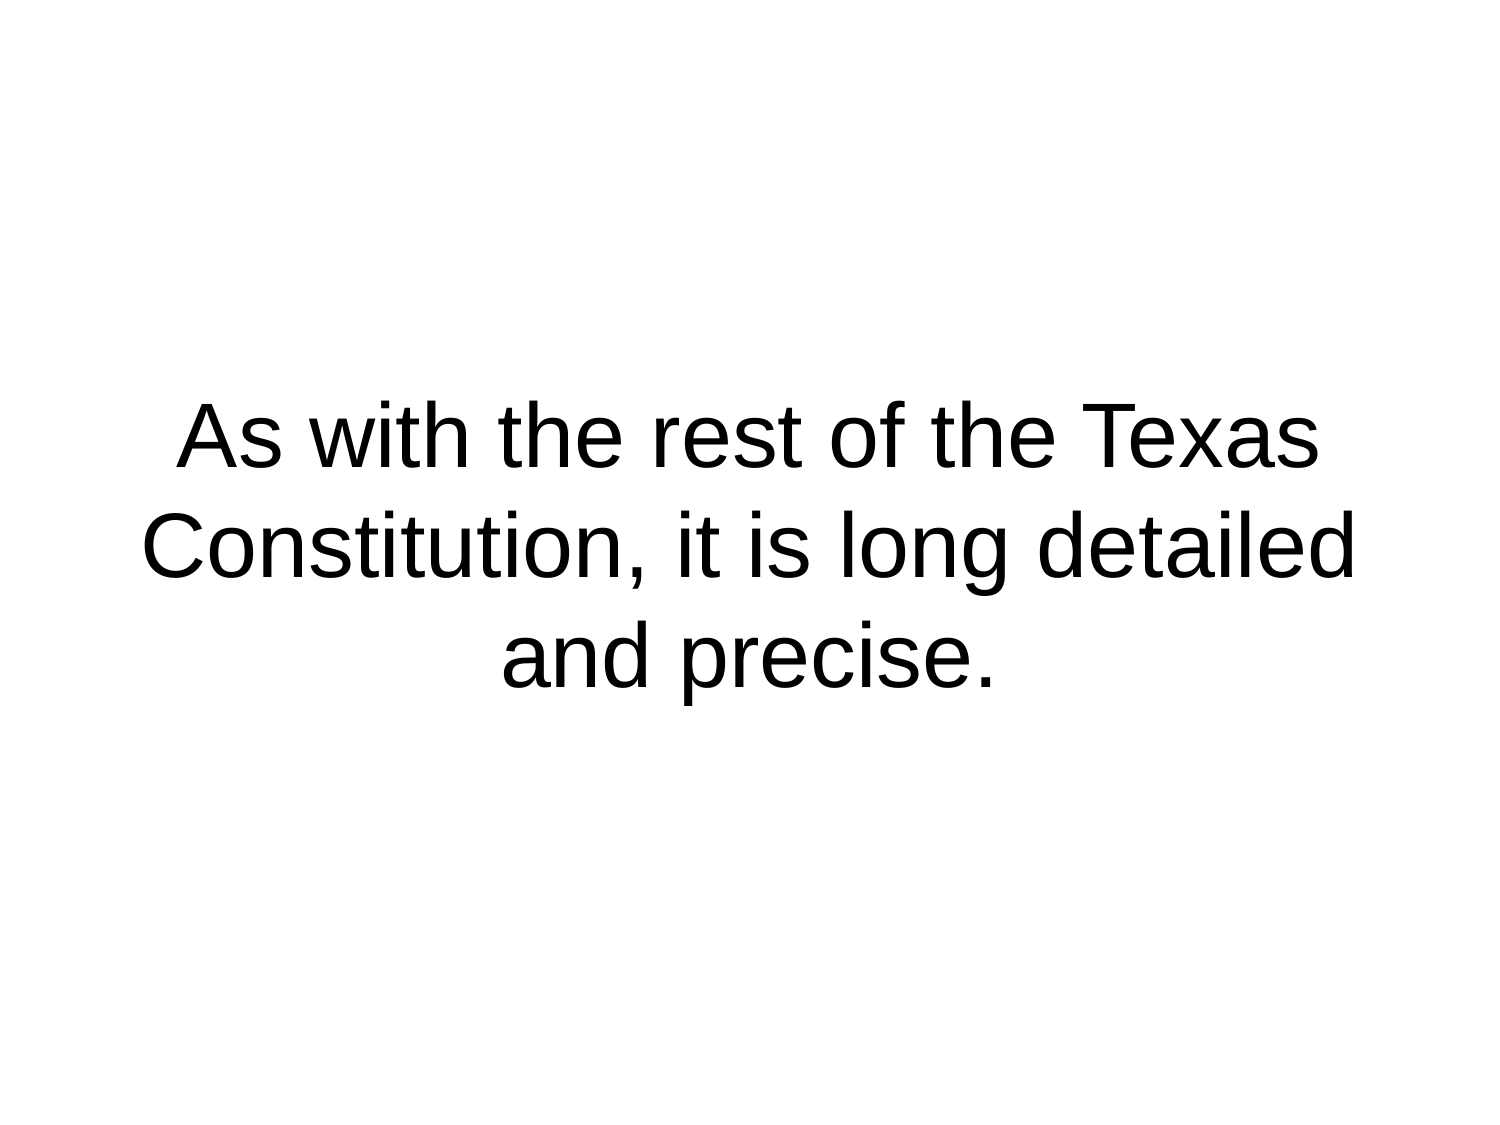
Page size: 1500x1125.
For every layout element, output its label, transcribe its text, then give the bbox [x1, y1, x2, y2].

title As with the rest of the Texas Constitution, it is long detailed and precise. [74, 44, 1426, 1038]
